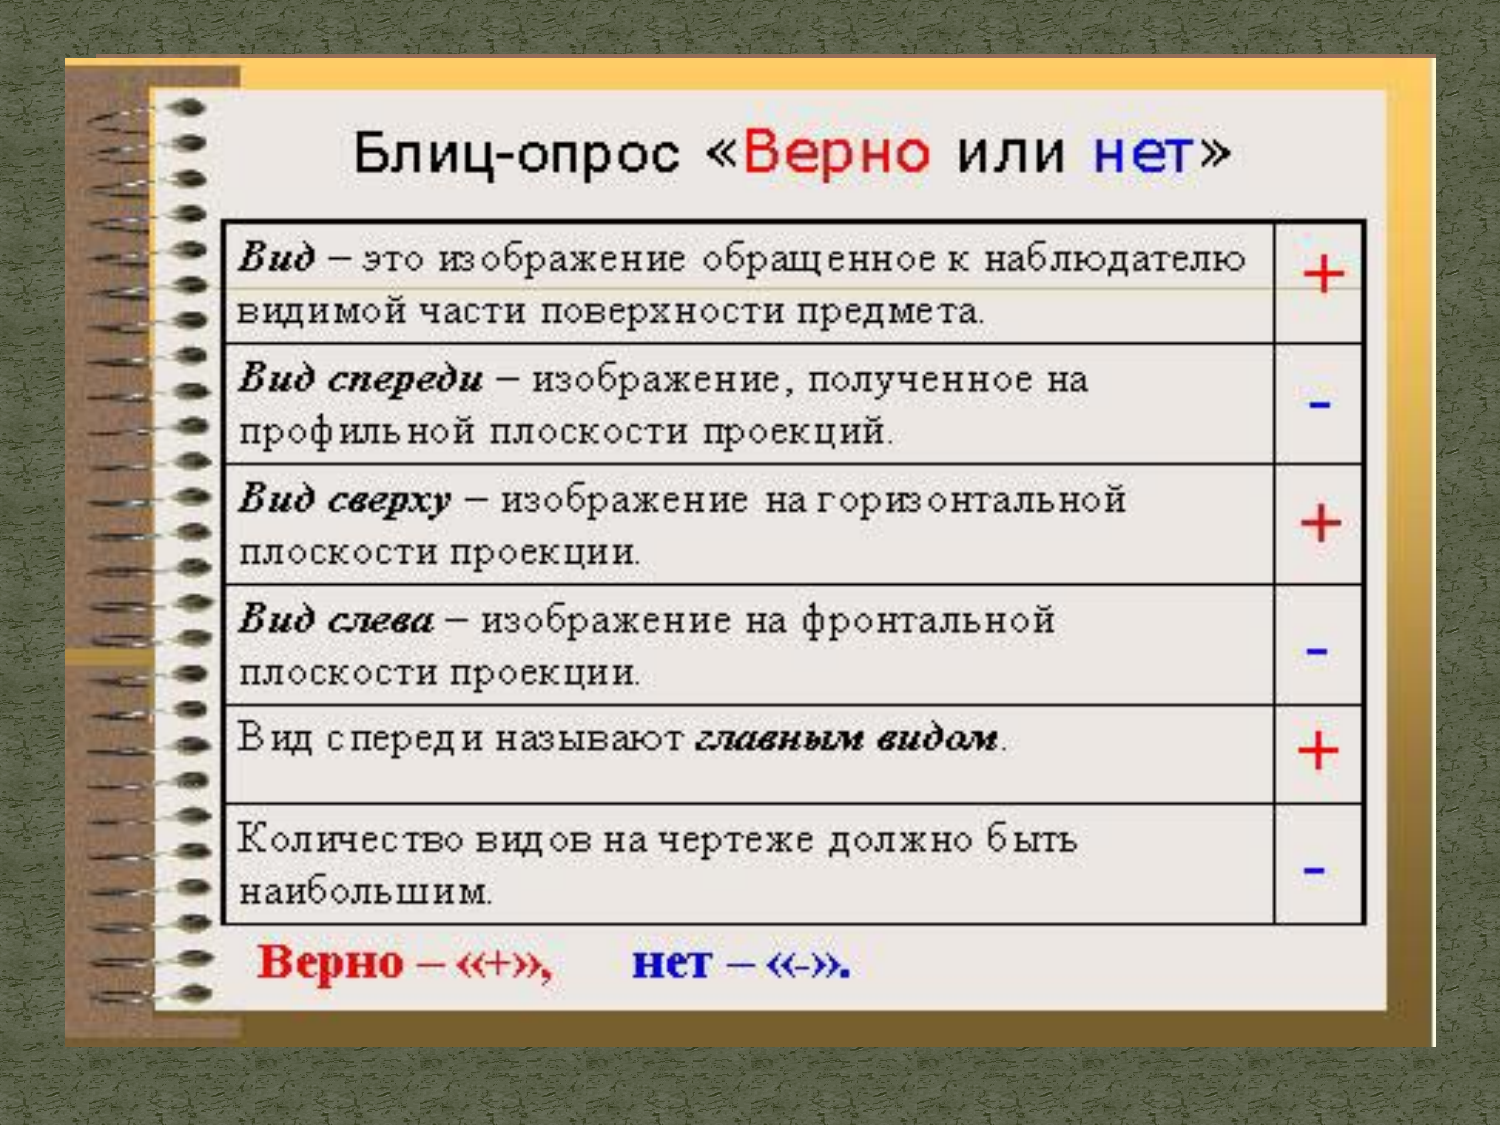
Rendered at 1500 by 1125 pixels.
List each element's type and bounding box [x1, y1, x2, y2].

picture [65, 54, 1436, 1048]
